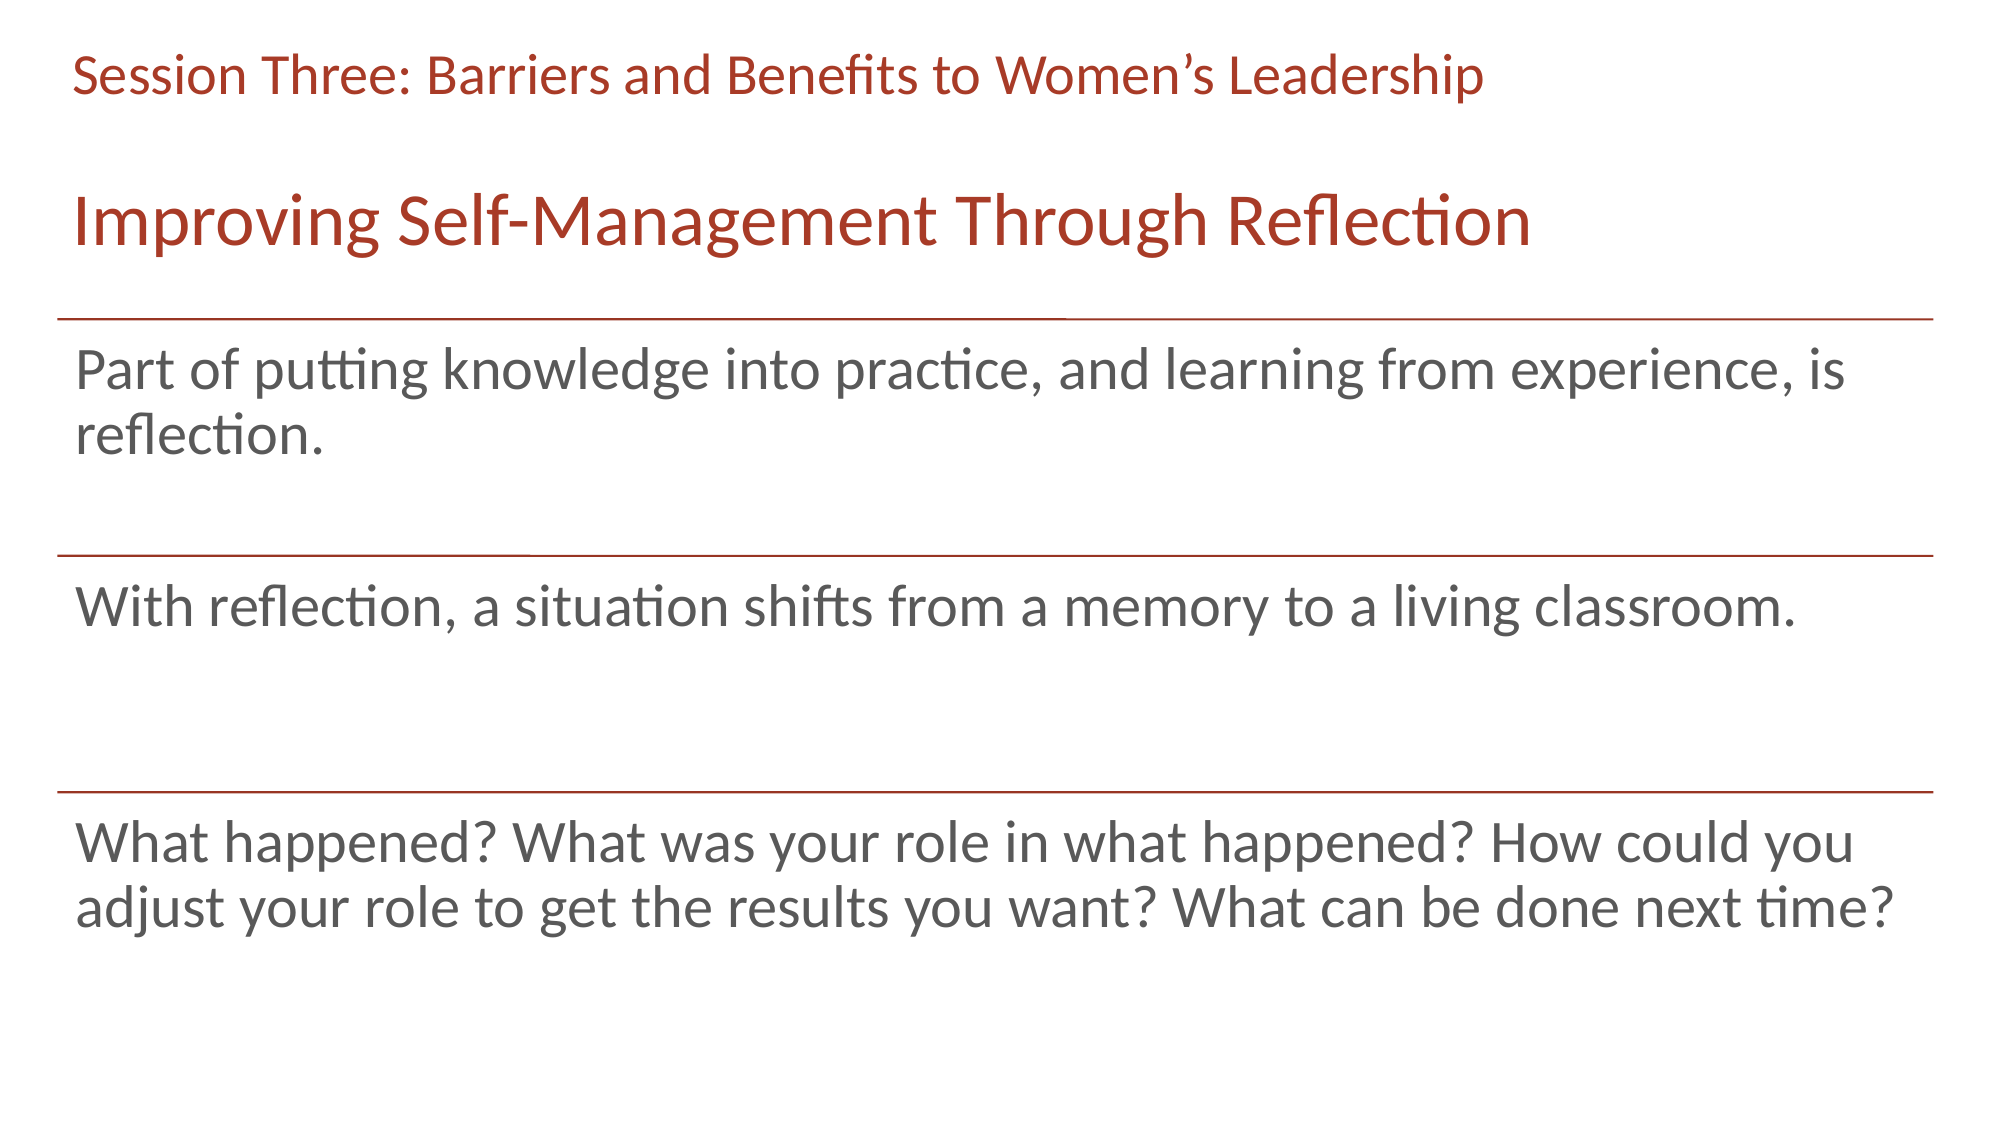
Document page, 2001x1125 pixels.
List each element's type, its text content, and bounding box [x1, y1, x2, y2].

title Session Three: Barriers and Benefits to Women’s Leadership [57, 36, 1934, 124]
list Improving Self-Management Through Reflection [57, 172, 1934, 270]
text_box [57, 318, 1934, 1029]
